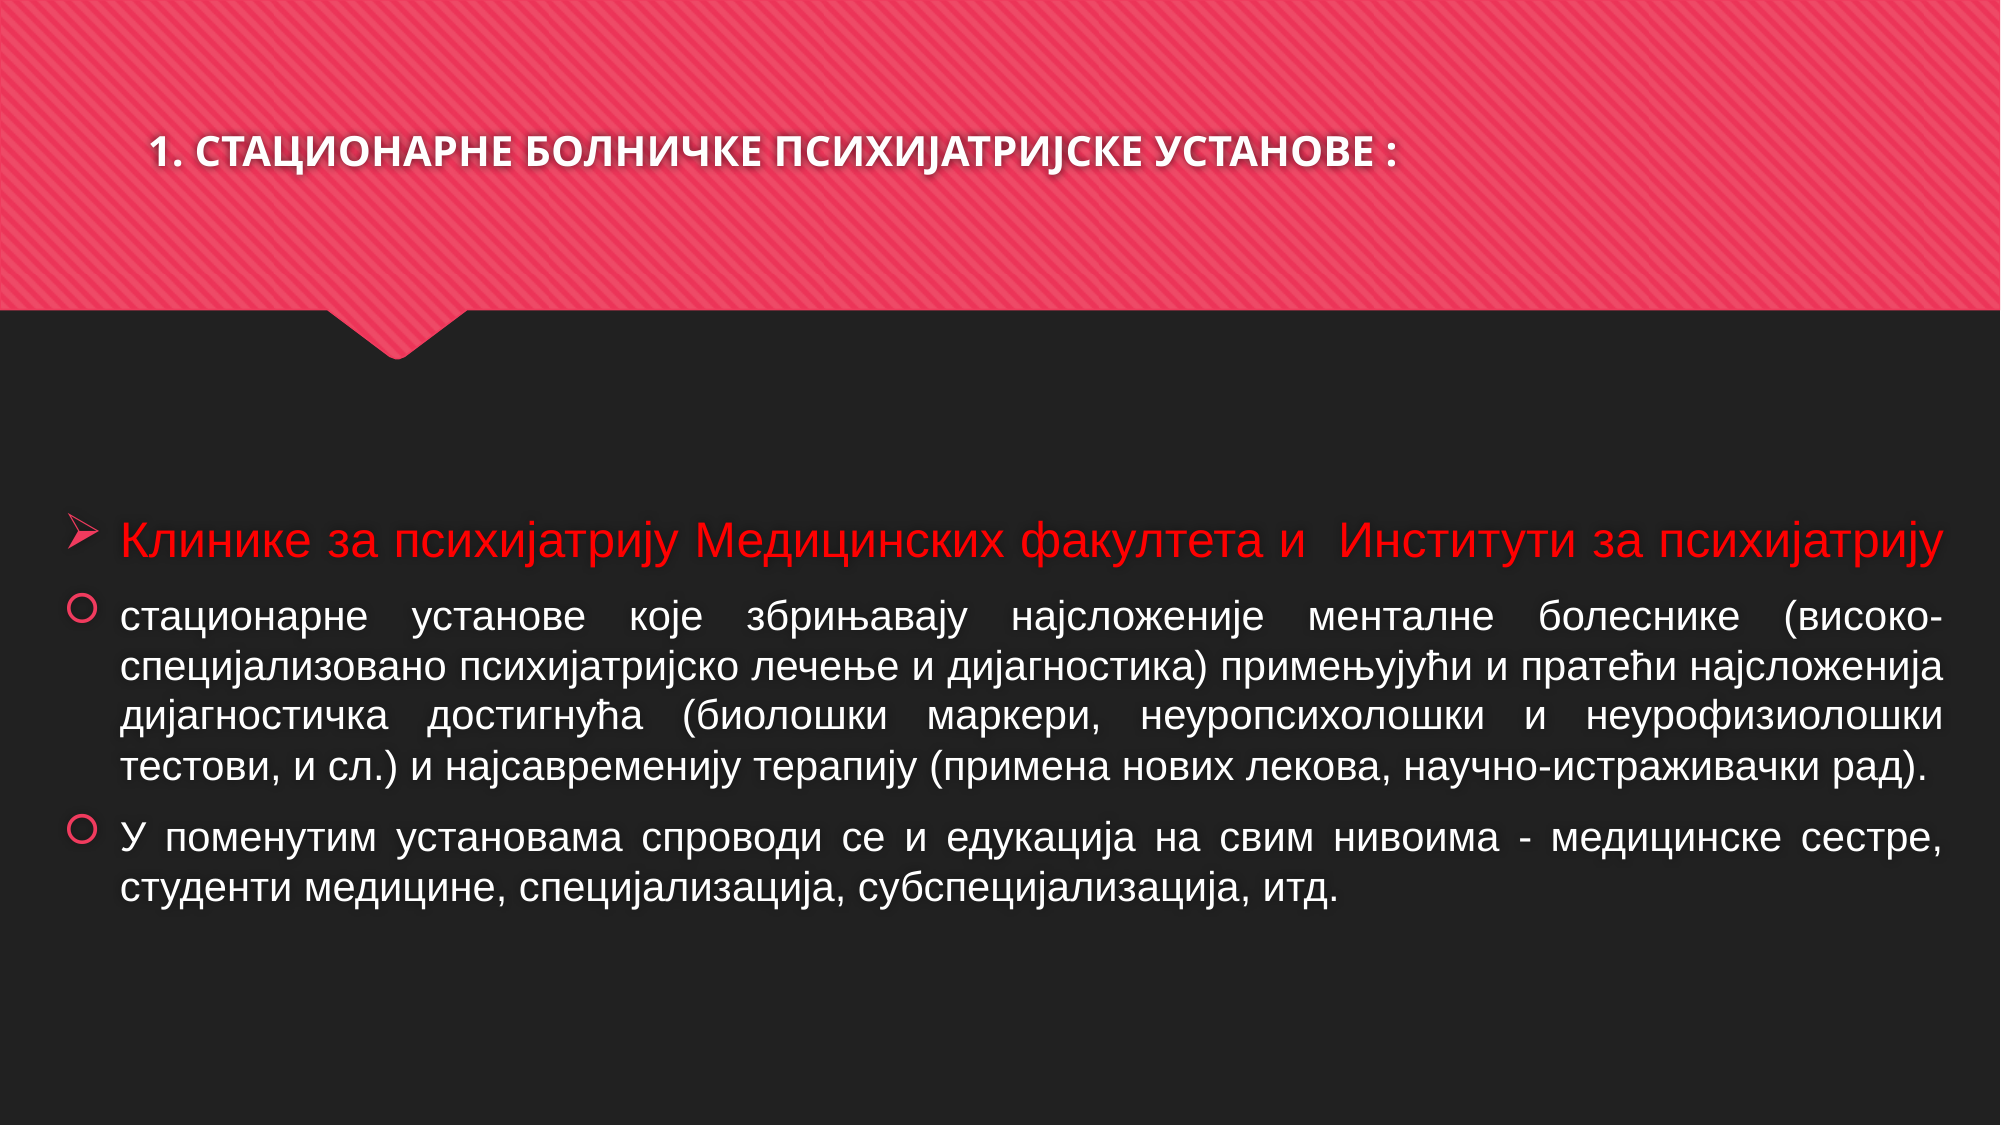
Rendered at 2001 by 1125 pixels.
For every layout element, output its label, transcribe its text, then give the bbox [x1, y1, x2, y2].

title 1. СТАЦИОНАРНЕ БОЛНИЧКЕ ПСИХИЈАТРИЈСКЕ УСТАНОВЕ : [132, 73, 1868, 233]
list Клинике за психијатрију Медицинских факултета и Институти за психијатрију стационарне установе које збрињавају најсложеније менталне болеснике (високо-специјализовано психијатријско лечење и дијагностика) примењујући и пратећи најсложенија дијагностичка достигнућа (биолошки маркери, неуропсихолошки и неурофизиолошки тестови, и сл.) и најсавременију терапију (примена нових лекова, научно-истраживачки рад). У поменутим установама спроводи се и едукација на свим нивоима - медицинске сестре, студенти медицине, специјализација, субспецијализација, итд. [48, 332, 1960, 1085]
